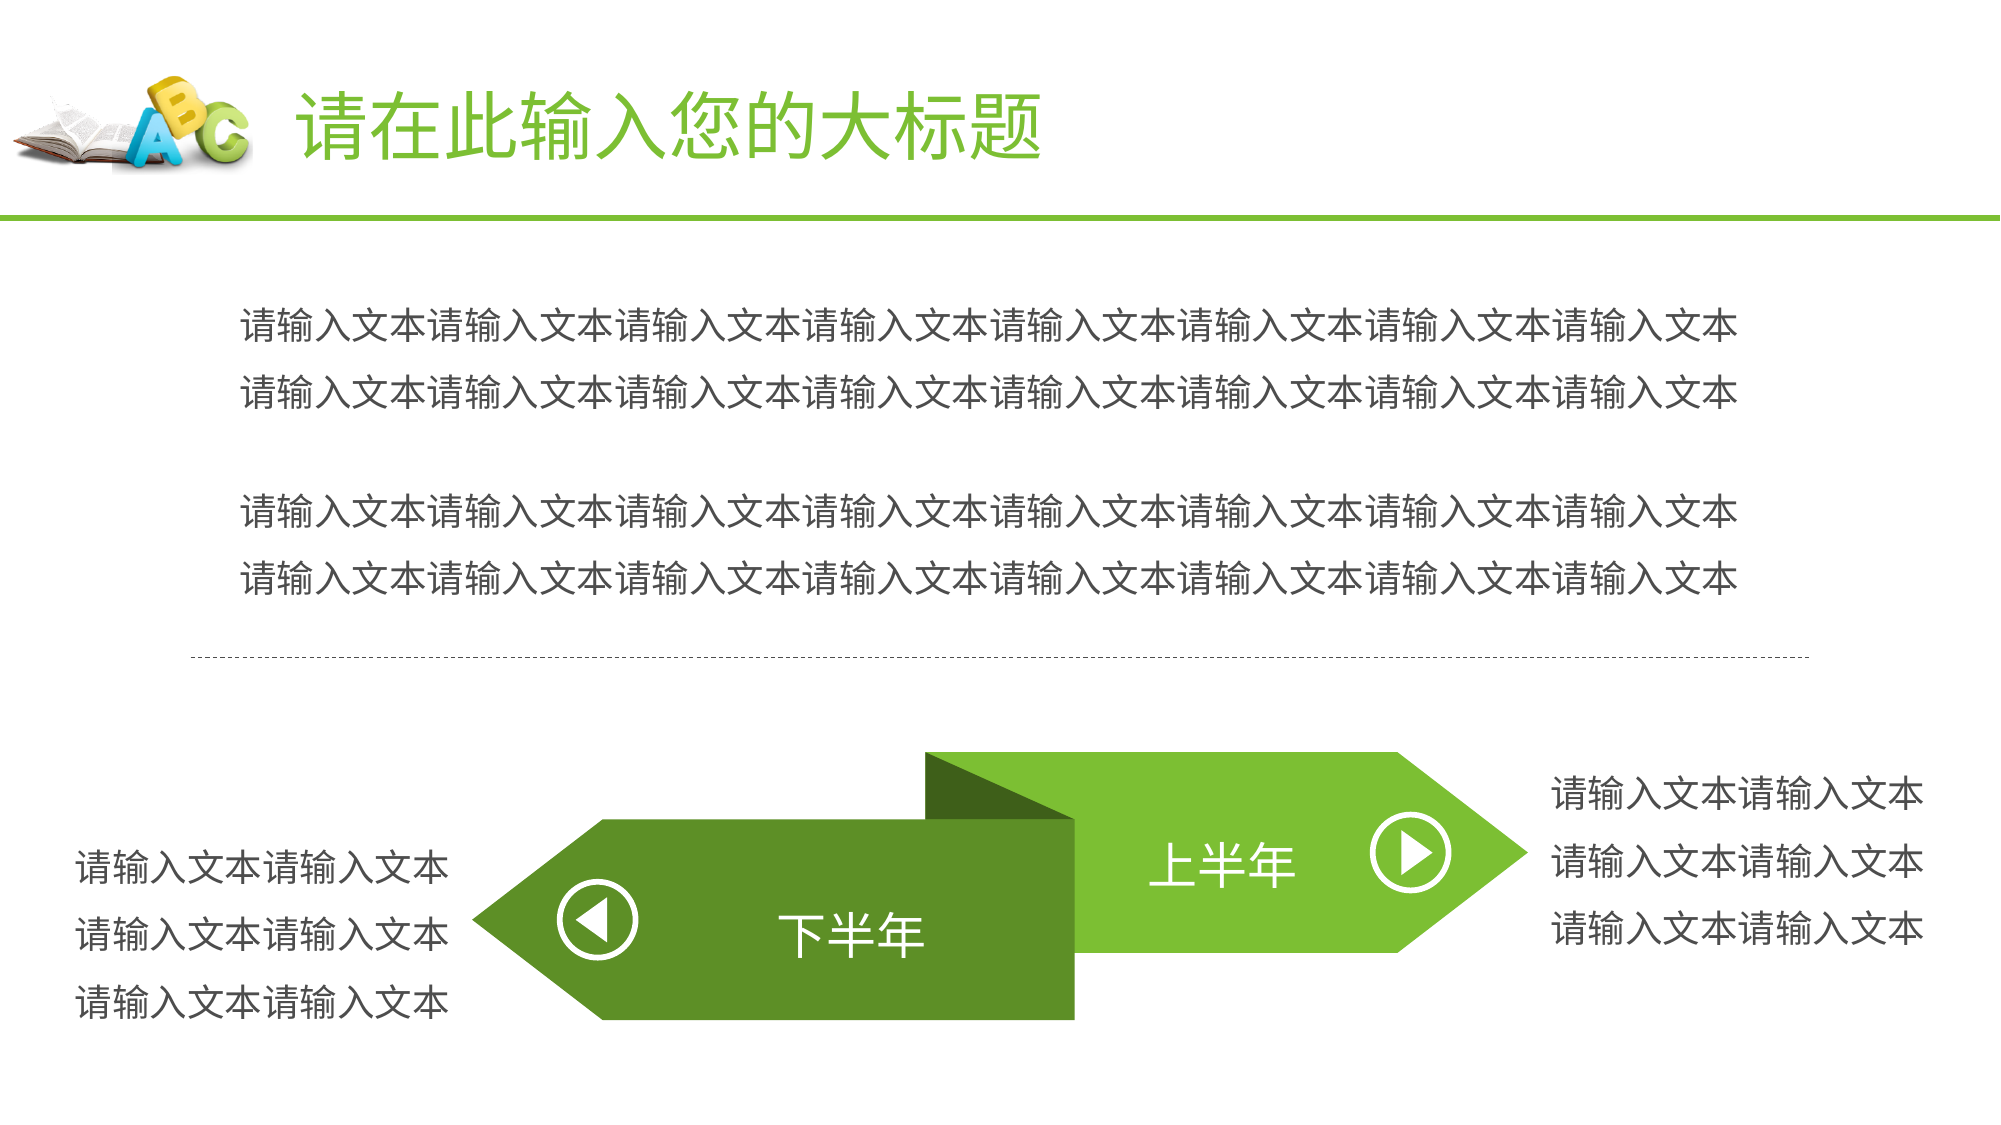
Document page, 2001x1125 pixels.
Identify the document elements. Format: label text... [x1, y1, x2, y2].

text_box 请输入文本请输入文本请输入文本请输入文本请输入文本请输入文本 [54, 811, 471, 1034]
text_box [924, 750, 1074, 821]
text_box [928, 751, 1529, 954]
text_box 上半年 [1074, 781, 1371, 917]
text_box [1371, 810, 1453, 895]
text_box [555, 877, 640, 962]
text_box 请输入文本请输入文本请输入文本请输入文本请输入文本请输入文本请输入文本请输入文本请输入文本请输入文本请输入文本请输入文本请输入文本请输入文本请输入文本请输入文本 [223, 248, 1776, 445]
title 请在此输入您的大标题 [278, 60, 1821, 200]
text_box 请输入文本请输入文本请输入文本请输入文本请输入文本请输入文本 [1529, 737, 1946, 961]
text_box 下半年 [643, 852, 1059, 987]
text_box 请输入文本请输入文本请输入文本请输入文本请输入文本请输入文本请输入文本请输入文本请输入文本请输入文本请输入文本请输入文本请输入文本请输入文本请输入文本请输入文本 [223, 445, 1776, 631]
picture [13, 72, 262, 175]
text_box [471, 818, 1076, 1022]
